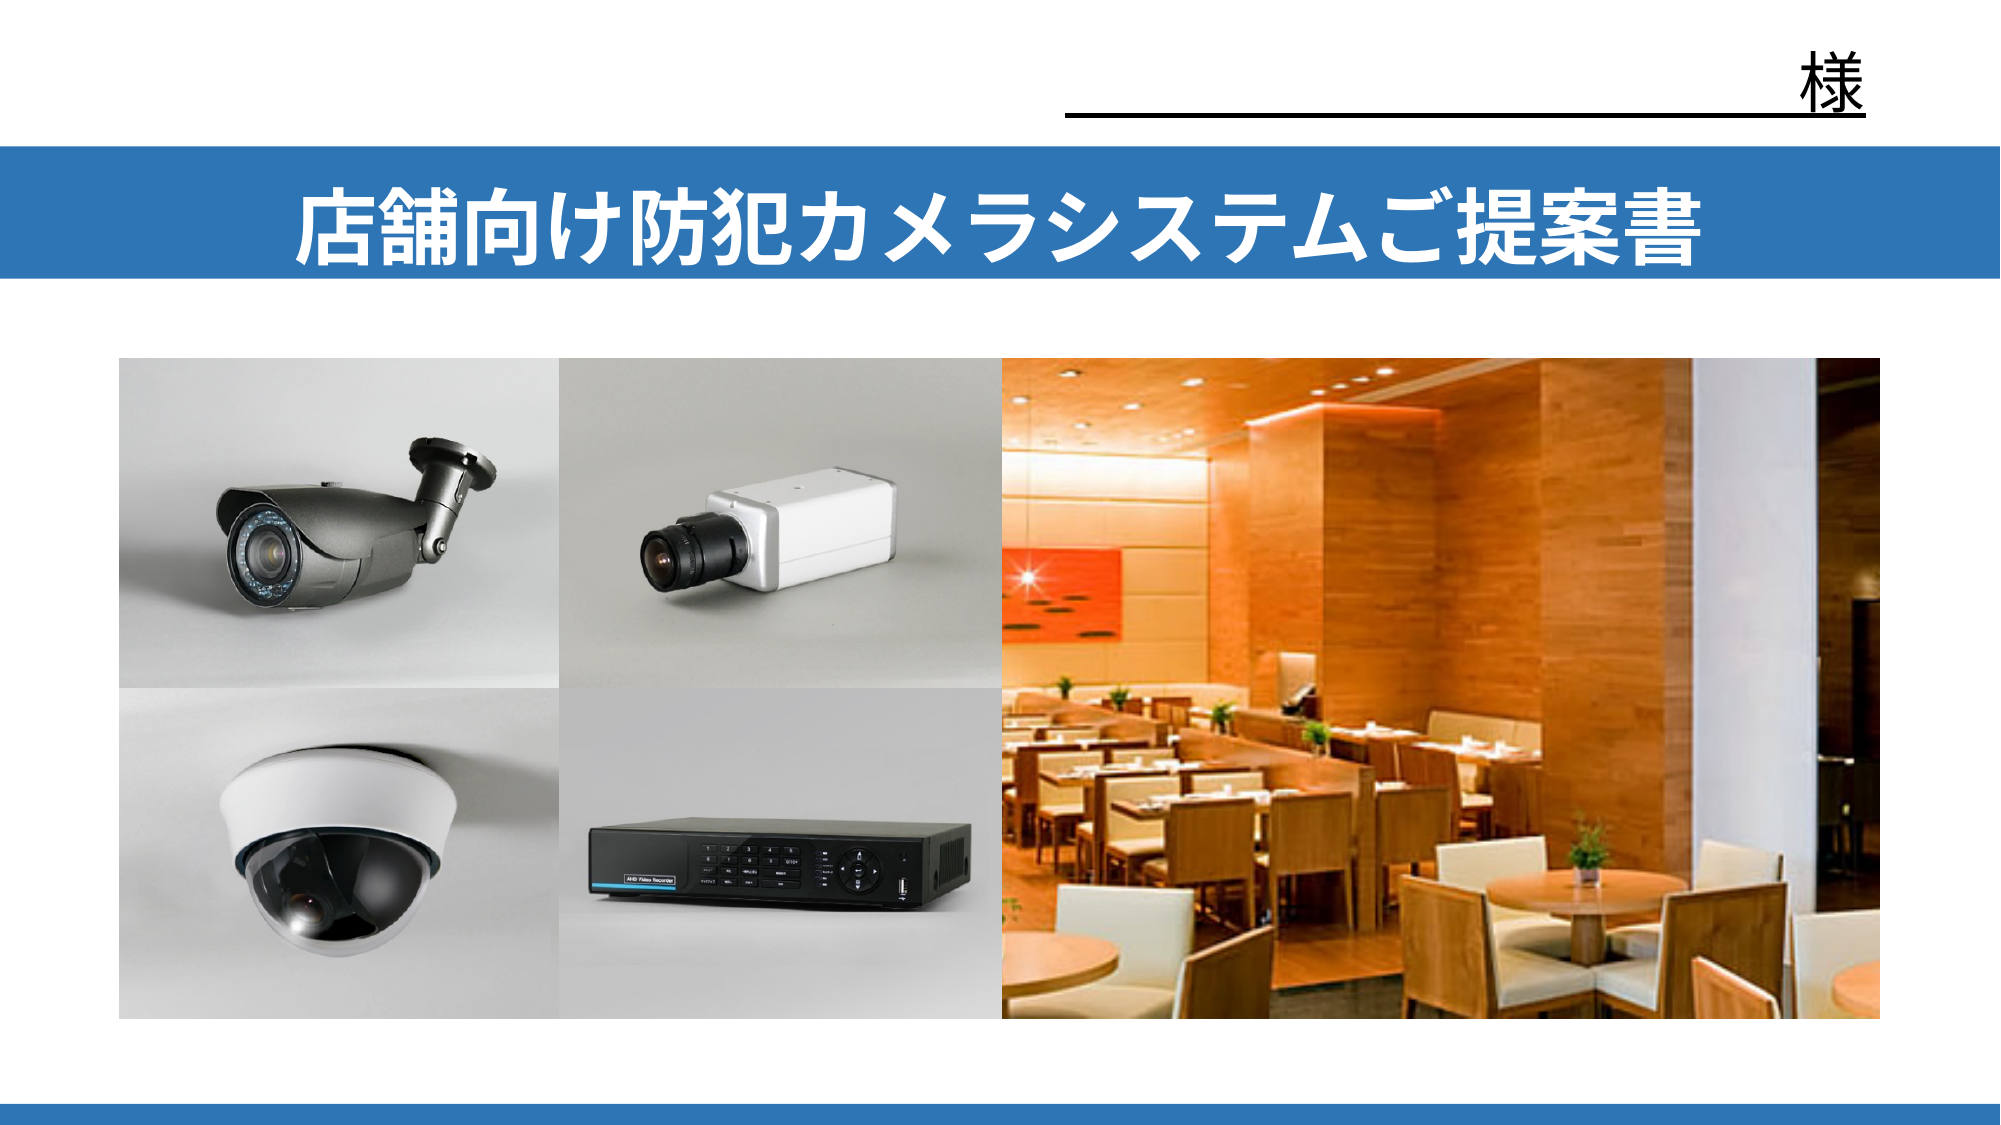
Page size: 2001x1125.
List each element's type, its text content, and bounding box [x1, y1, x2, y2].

text_box 店舗向け防犯カメラシステムご提案書 [279, 167, 1721, 283]
picture [119, 358, 1880, 1019]
text_box [0, 145, 2000, 280]
text_box [0, 1103, 2000, 1125]
text_box 様 [647, 26, 1881, 147]
